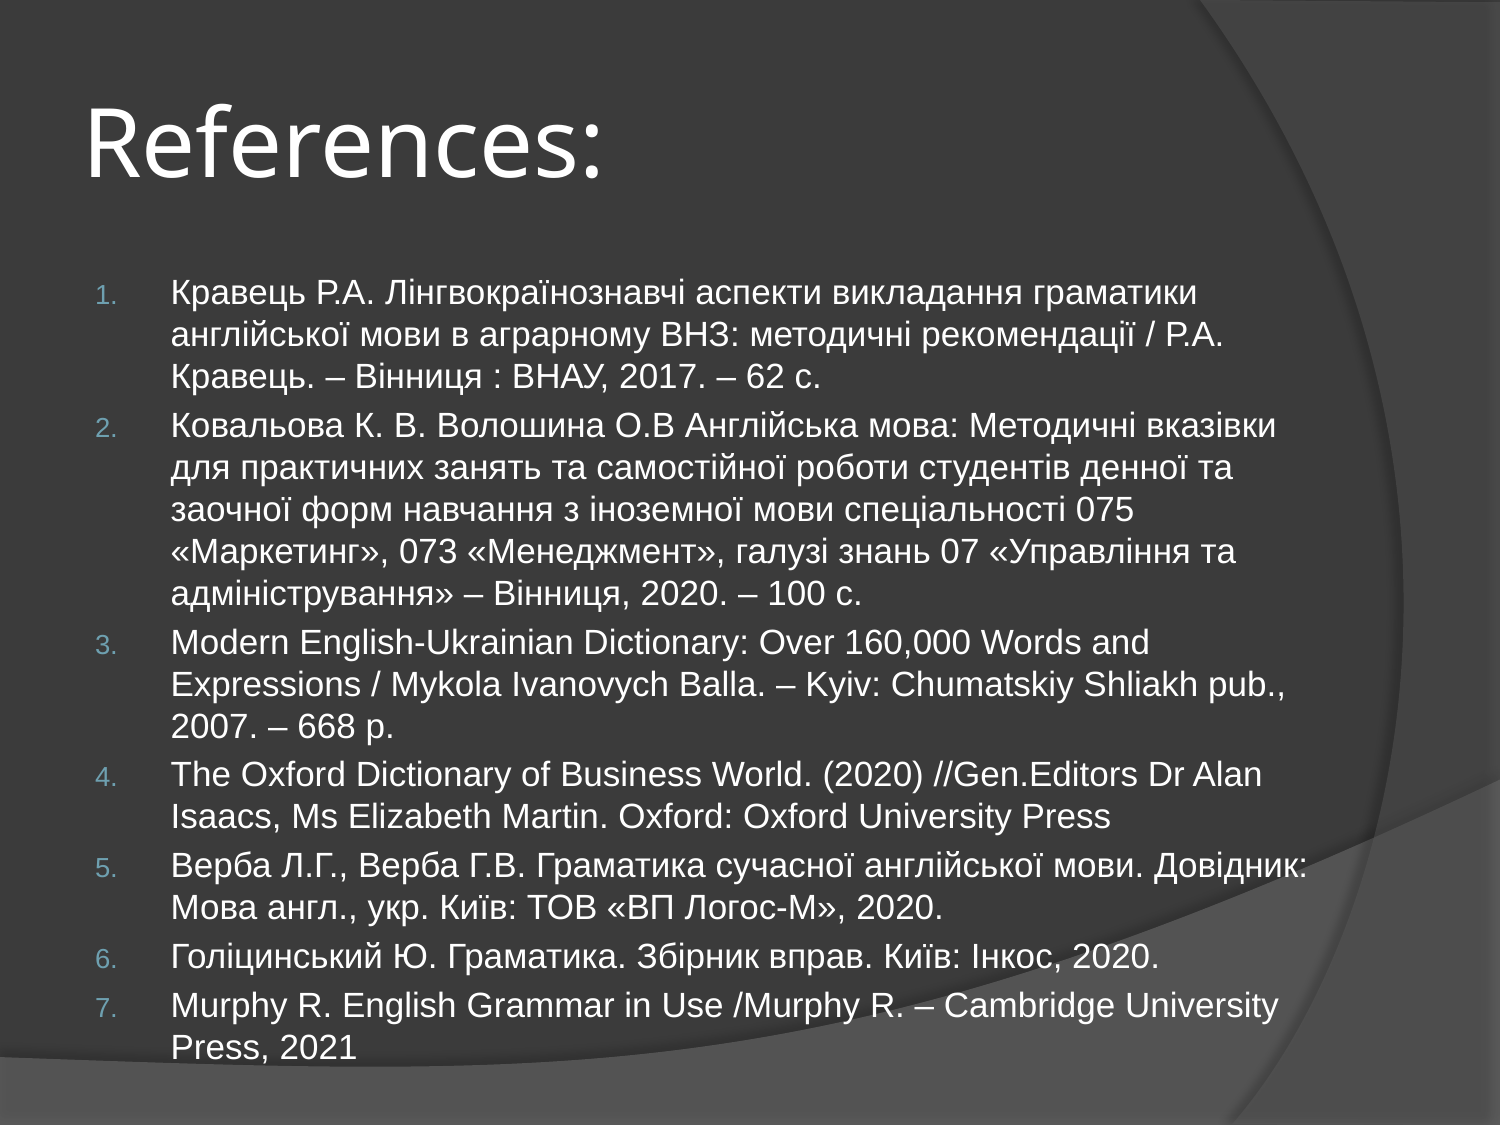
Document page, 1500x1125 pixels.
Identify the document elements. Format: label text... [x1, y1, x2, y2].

list Кравець Р.А. Лінгвокраїнознавчі аспекти викладання граматики англійської мови в аграрному ВНЗ: методичні рекомендації / Р.А. Кравець. – Вінниця : ВНАУ, 2017. – 62 с. Ковальова К. В. Волошина О.В Англійська мова: Методичні вказівки для практичних занять та самостійної роботи студентів денної та заочної форм навчання з іноземної мови спеціальності 075 «Маркетинг», 073 «Менеджмент», галузі знань 07 «Управління та адміністрування» – Вінниця, 2020. – 100 с. Modern English-Ukrainian Dictionary: Over 160,000 Words and Expressions / Mykola Ivanovych Balla. – Kyiv: Chumatskiy Shliakh pub., 2007. – 668 p. The Oxford Dictionary of Business World. (2020) //Gen.Editors Dr Alan Isaacs, Ms Elizabeth Martin. Oxford: Oxford University Press Верба Л.Г., Верба Г.В. Граматика сучасної англійської мови. Довідник: Мова англ., укр. Київ: ТОВ «ВП Логос-М», 2020. Голіцинський Ю. Граматика. Збірник вправ. Київ: Інкос, 2020. Murphy R. English Grammar in Use /Murphy R. – Cambridge University Press, 2021 [75, 262, 1360, 1090]
title References: [75, 45, 1300, 233]
